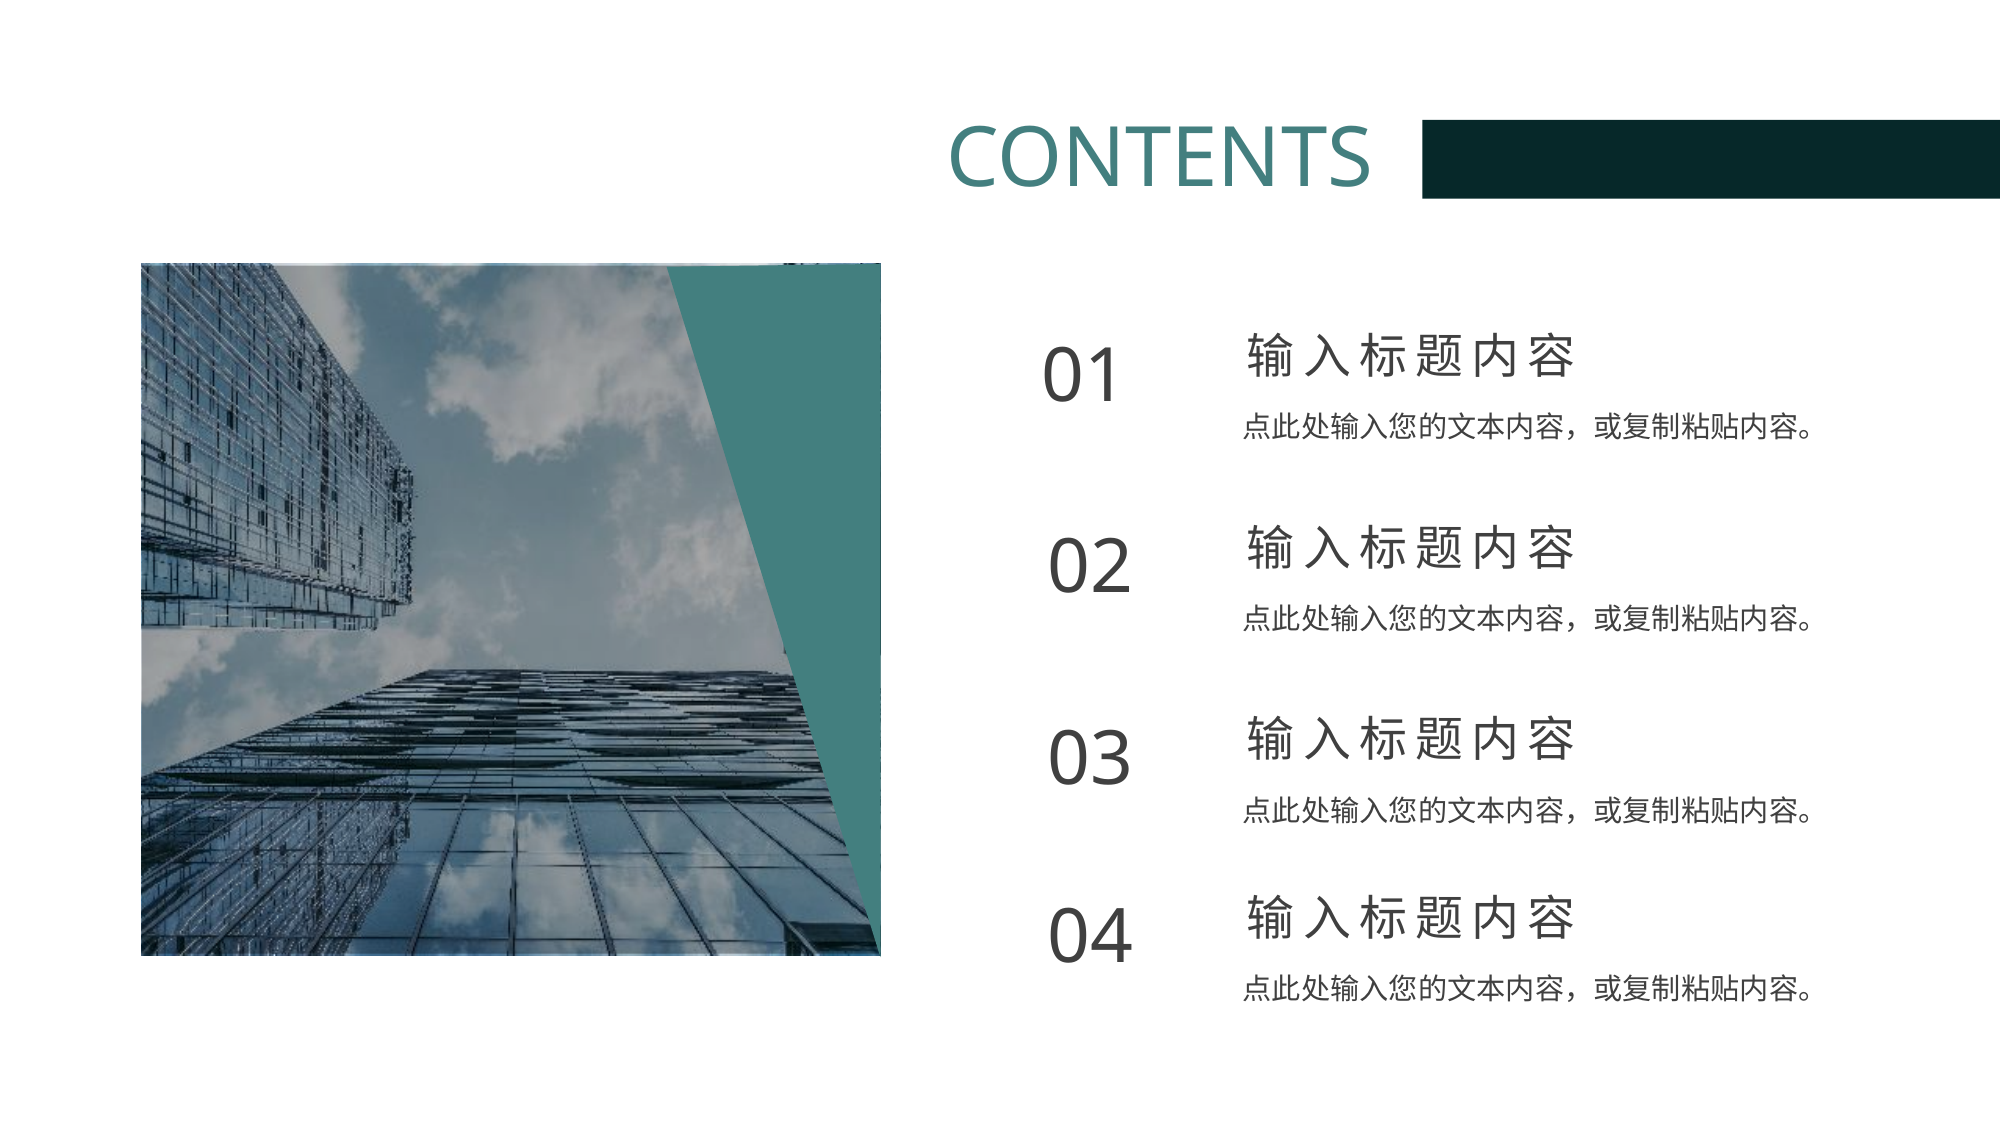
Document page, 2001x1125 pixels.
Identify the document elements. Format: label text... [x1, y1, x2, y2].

text_box 输入标题内容 [1232, 886, 1592, 945]
text_box 04 [1033, 890, 1149, 987]
text_box 输入标题内容 [1232, 516, 1592, 575]
text_box 点此处输入您的文本内容，或复制粘贴内容。 [1227, 945, 2000, 1013]
text_box 输入标题内容 [1232, 708, 1592, 767]
text_box [1421, 119, 2000, 200]
text_box 01 [1026, 329, 1142, 425]
text_box CONTENTS [611, 106, 1388, 212]
picture [141, 263, 881, 956]
text_box 点此处输入您的文本内容，或复制粘贴内容。 [1227, 575, 2000, 643]
text_box 点此处输入您的文本内容，或复制粘贴内容。 [1227, 767, 2000, 835]
text_box 输入标题内容 [1232, 325, 1592, 383]
text_box 点此处输入您的文本内容，或复制粘贴内容。 [1227, 383, 2000, 452]
text_box 02 [1032, 520, 1149, 617]
text_box 03 [1032, 712, 1148, 808]
